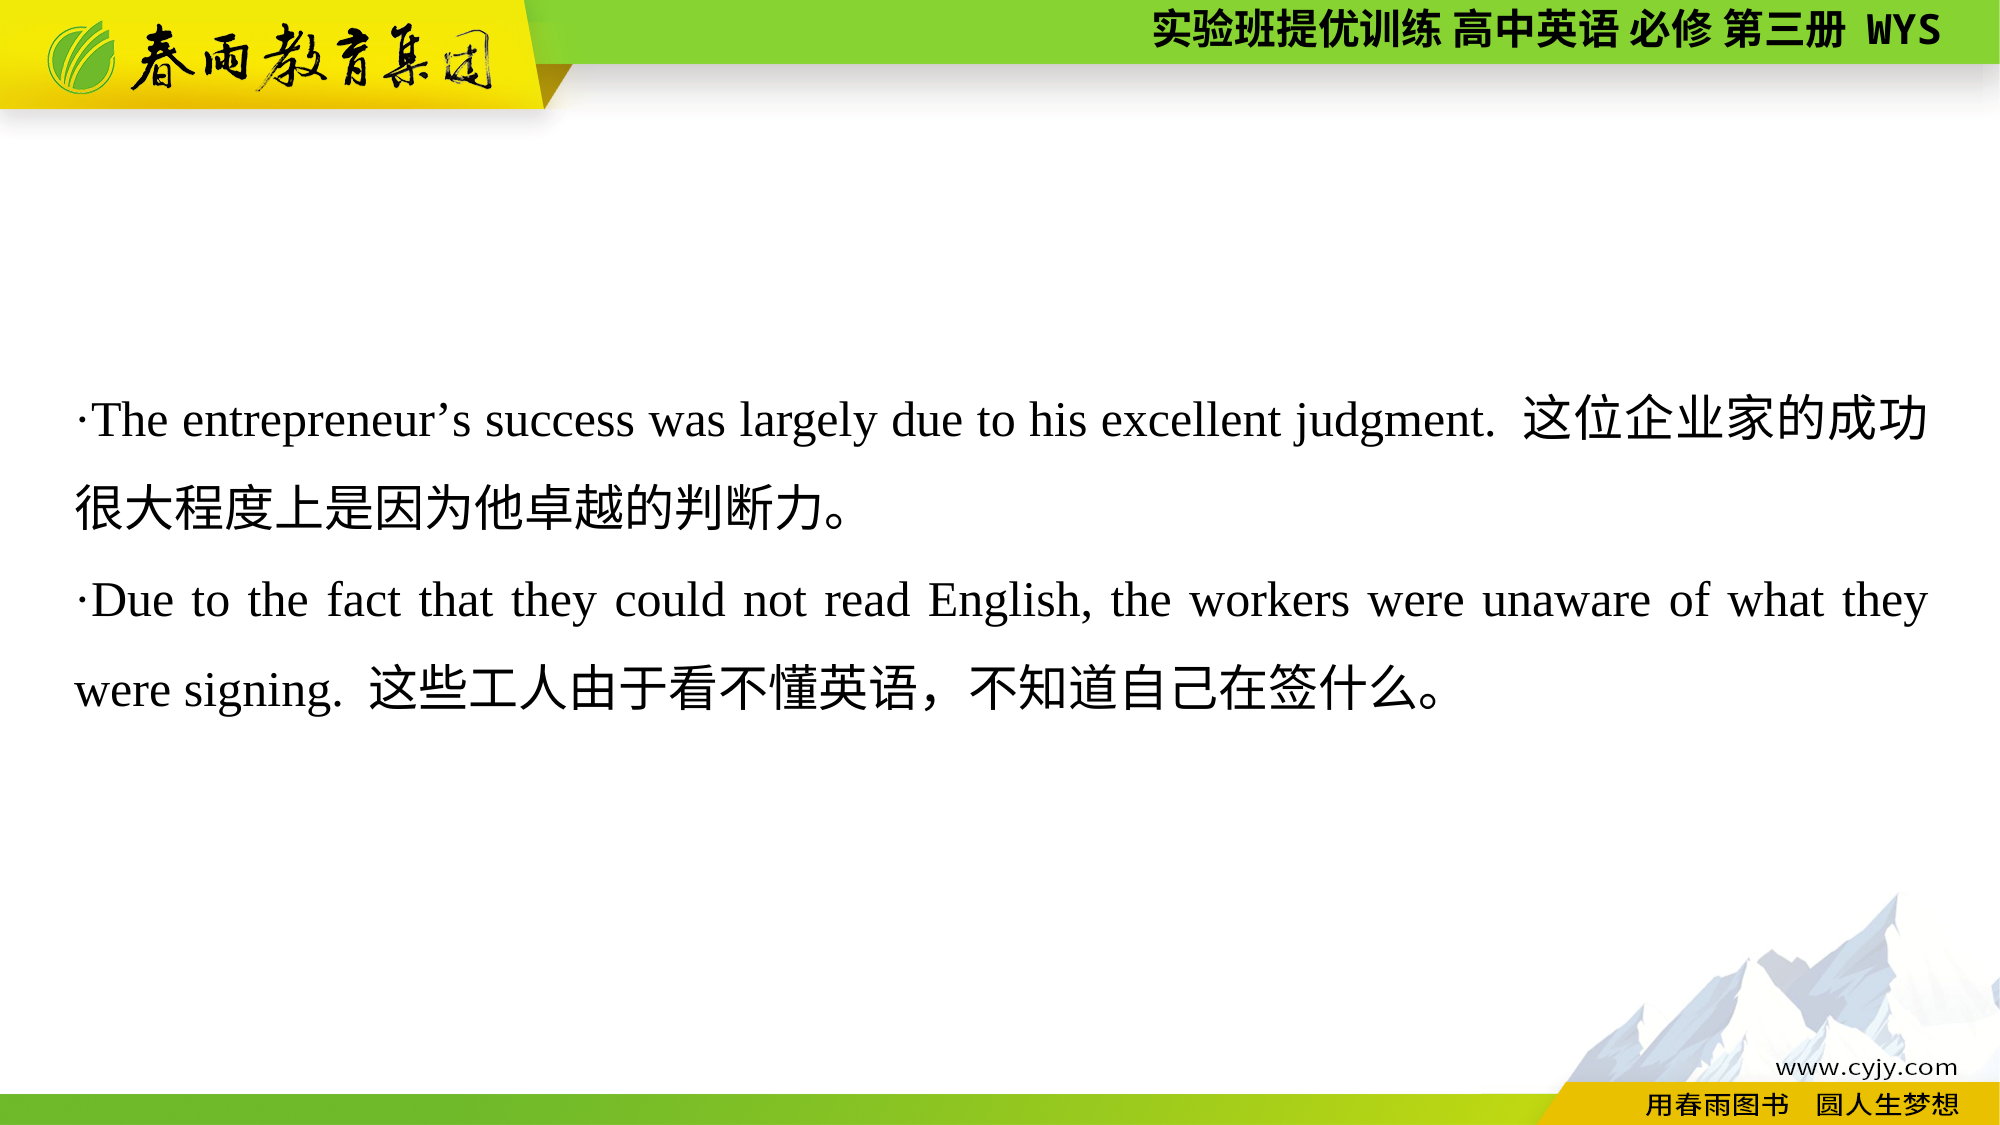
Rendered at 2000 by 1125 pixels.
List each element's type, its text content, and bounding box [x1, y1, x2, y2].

picture [0, 0, 2000, 1125]
list ·The entrepreneur’s success was largely due to his excellent judgment. 这位企业家的成功很大程度上是因为他卓越的判断力。 ·Due to the fact that they could not read English, the workers were unaware of what they were signing. 这些工人由于看不懂英语，不知道自己在签什么。 [59, 348, 1944, 716]
